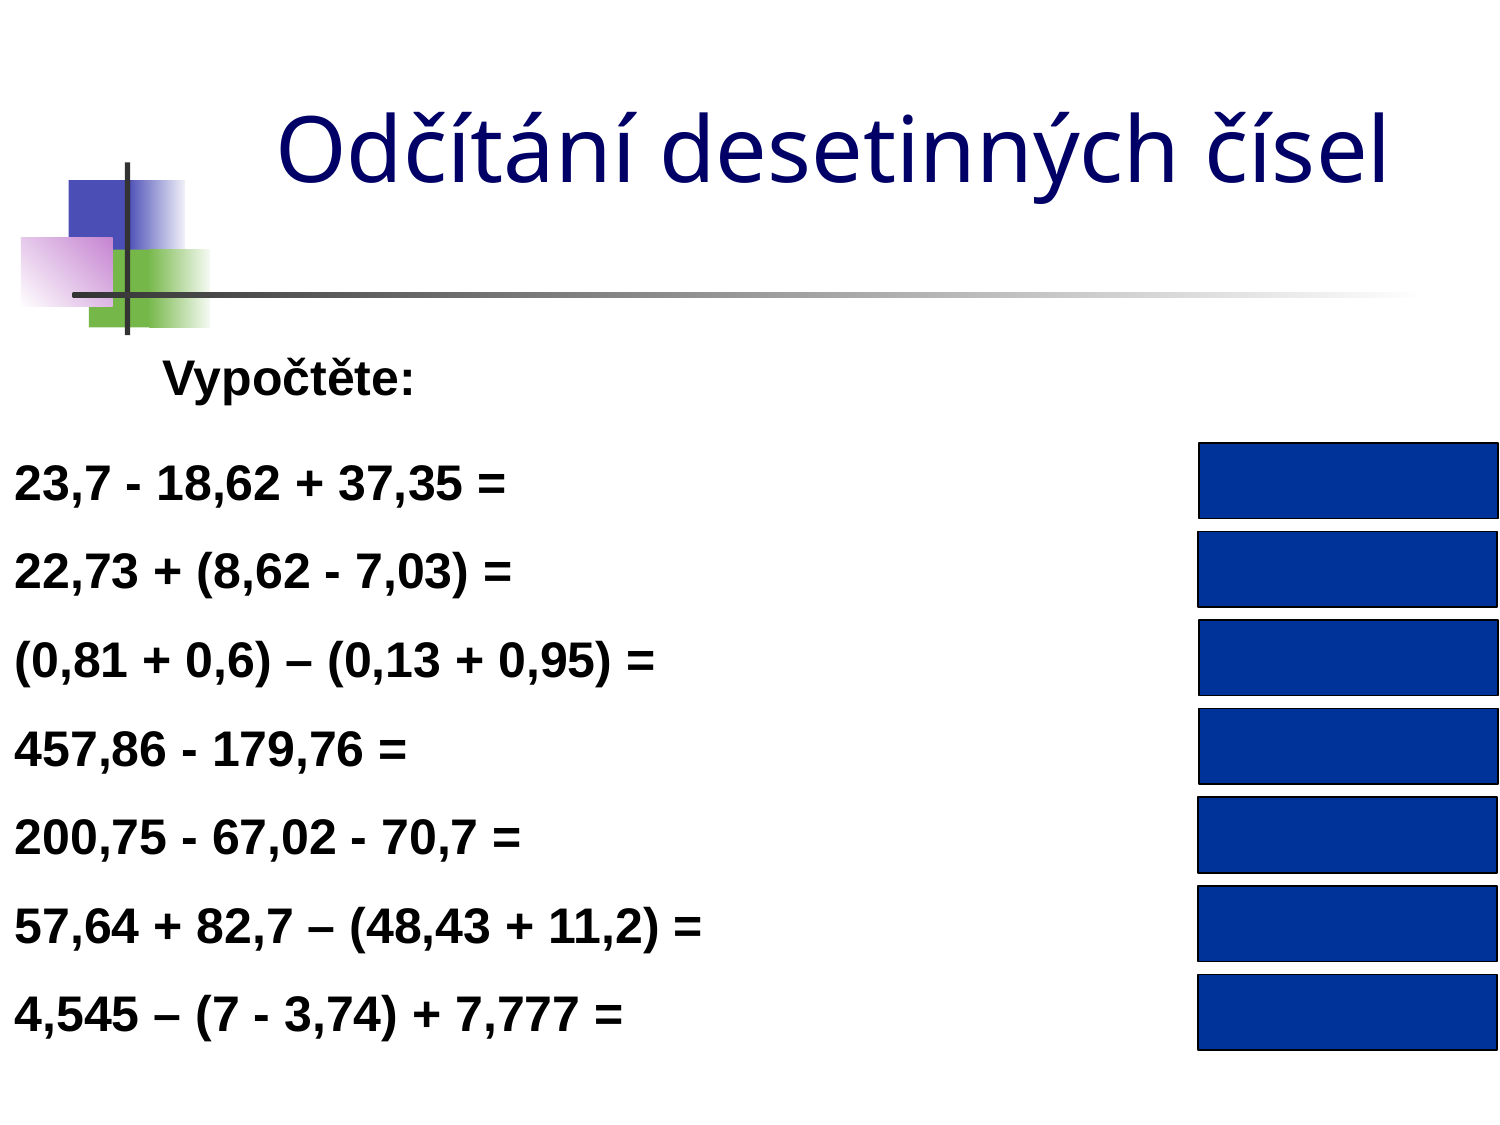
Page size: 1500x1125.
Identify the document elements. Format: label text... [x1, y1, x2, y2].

text_box [1198, 797, 1498, 873]
title Odčítání desetinných čísel [194, 81, 1474, 209]
text_box 23,7 - 18,62 + 37,35 = [0, 442, 626, 518]
text_box Vypočtěte: [147, 338, 482, 413]
text_box 22,73 + (8,62 - 7,03) = [0, 531, 703, 607]
text_box [1198, 974, 1498, 1051]
text_box 57,64 + 82,7 – (48,43 + 11,2) = [0, 885, 975, 961]
text_box [1198, 531, 1498, 608]
text_box (0,81 + 0,6) – (0,13 + 0,95) = [0, 620, 857, 695]
text_box 200,75 - 67,02 - 70,7 = [0, 797, 750, 872]
text_box [1198, 620, 1498, 696]
text_box [1198, 442, 1498, 519]
text_box [1198, 885, 1498, 962]
text_box 4,545 – (7 - 3,74) + 7,777 = [0, 974, 656, 1050]
text_box 457,86 - 179,76 = [0, 708, 750, 784]
text_box [1198, 708, 1498, 785]
